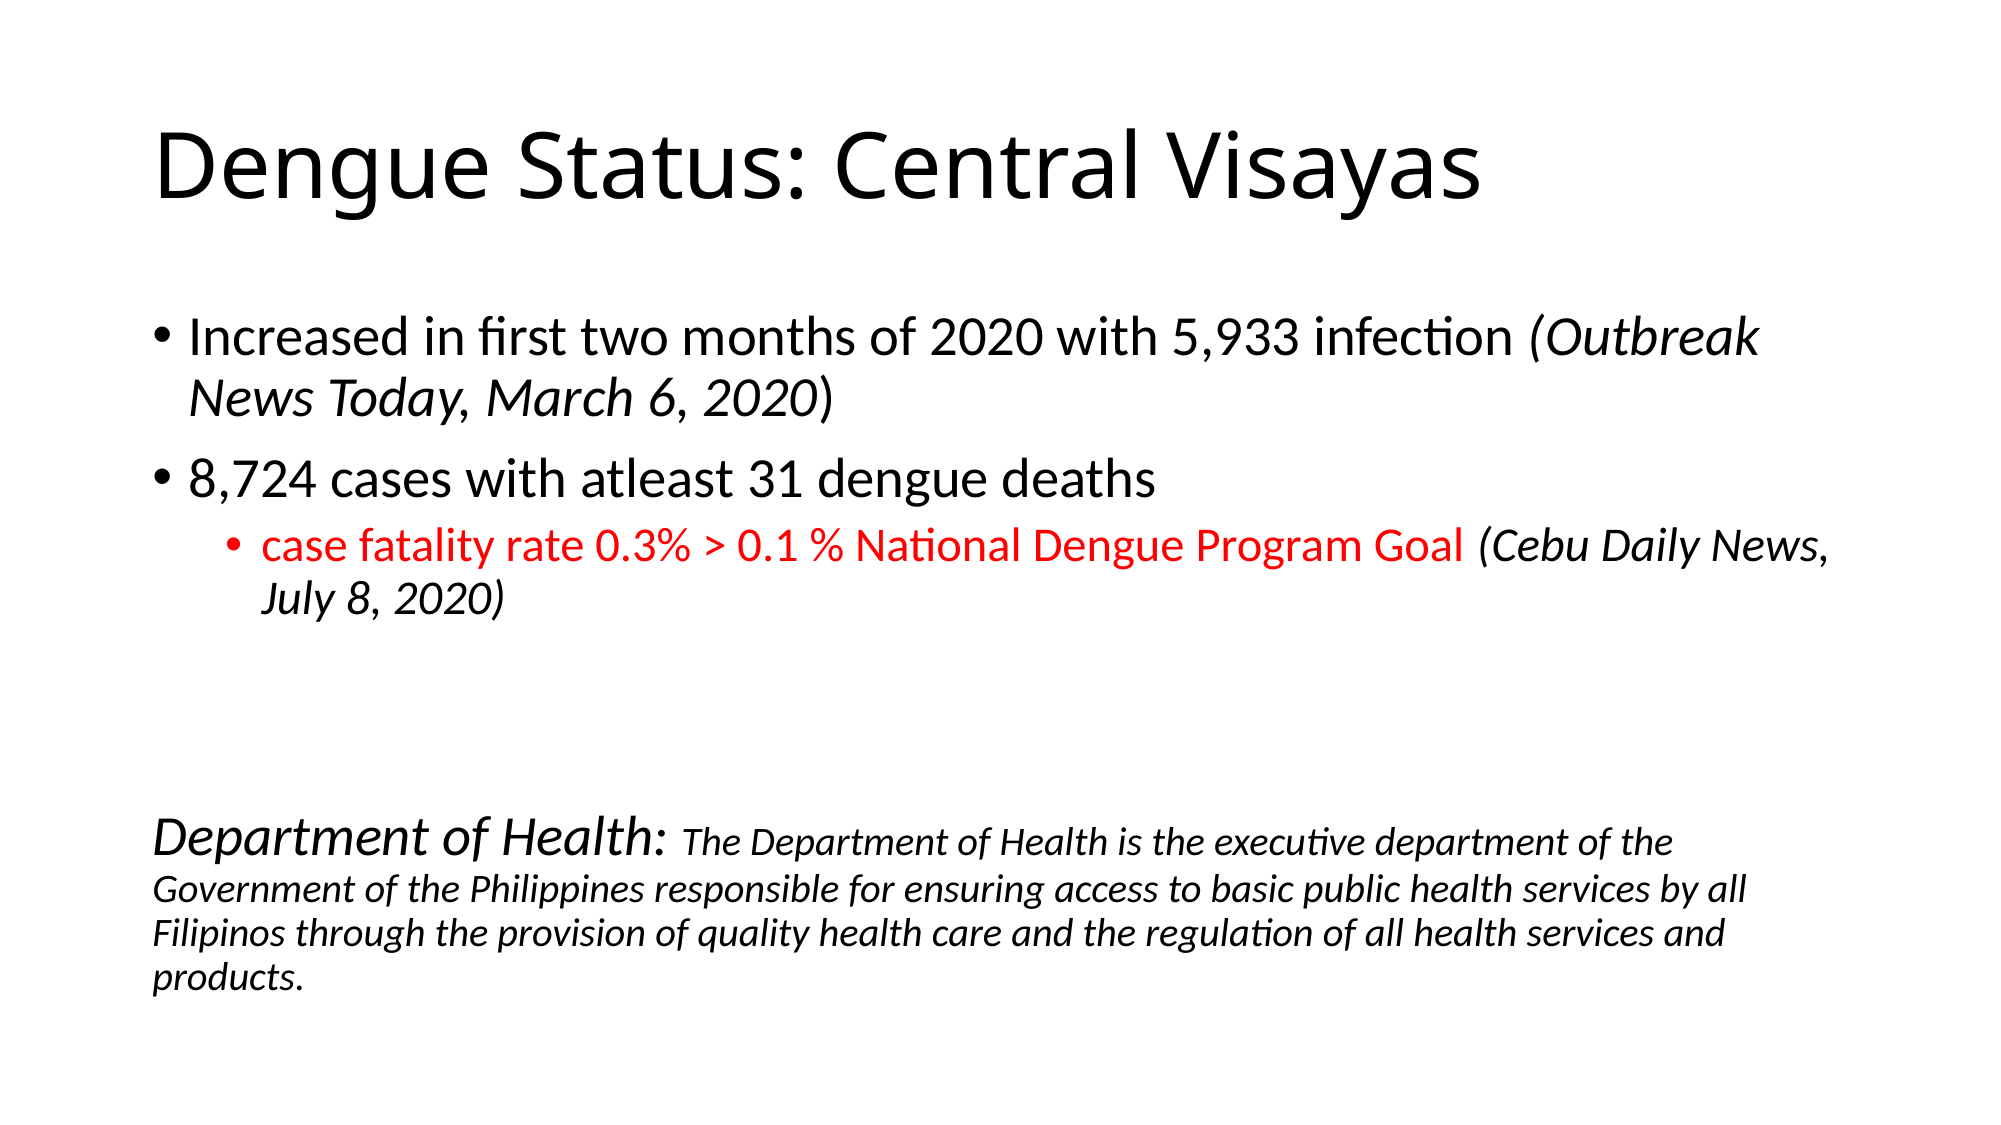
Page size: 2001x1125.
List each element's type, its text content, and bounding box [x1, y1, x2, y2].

list Increased in first two months of 2020 with 5,933 infection (Outbreak News Today, March 6, 2020) 8,724 cases with atleast 31 dengue deaths case fatality rate 0.3% > 0.1 % National Dengue Program Goal (Cebu Daily News, July 8, 2020) Department of Health: The Department of Health is the executive department of the Government of the Philippines responsible for ensuring access to basic public health services by all Filipinos through the provision of quality health care and the regulation of all health services and products. [137, 299, 1863, 1014]
title Dengue Status: Central Visayas [137, 59, 1863, 278]
